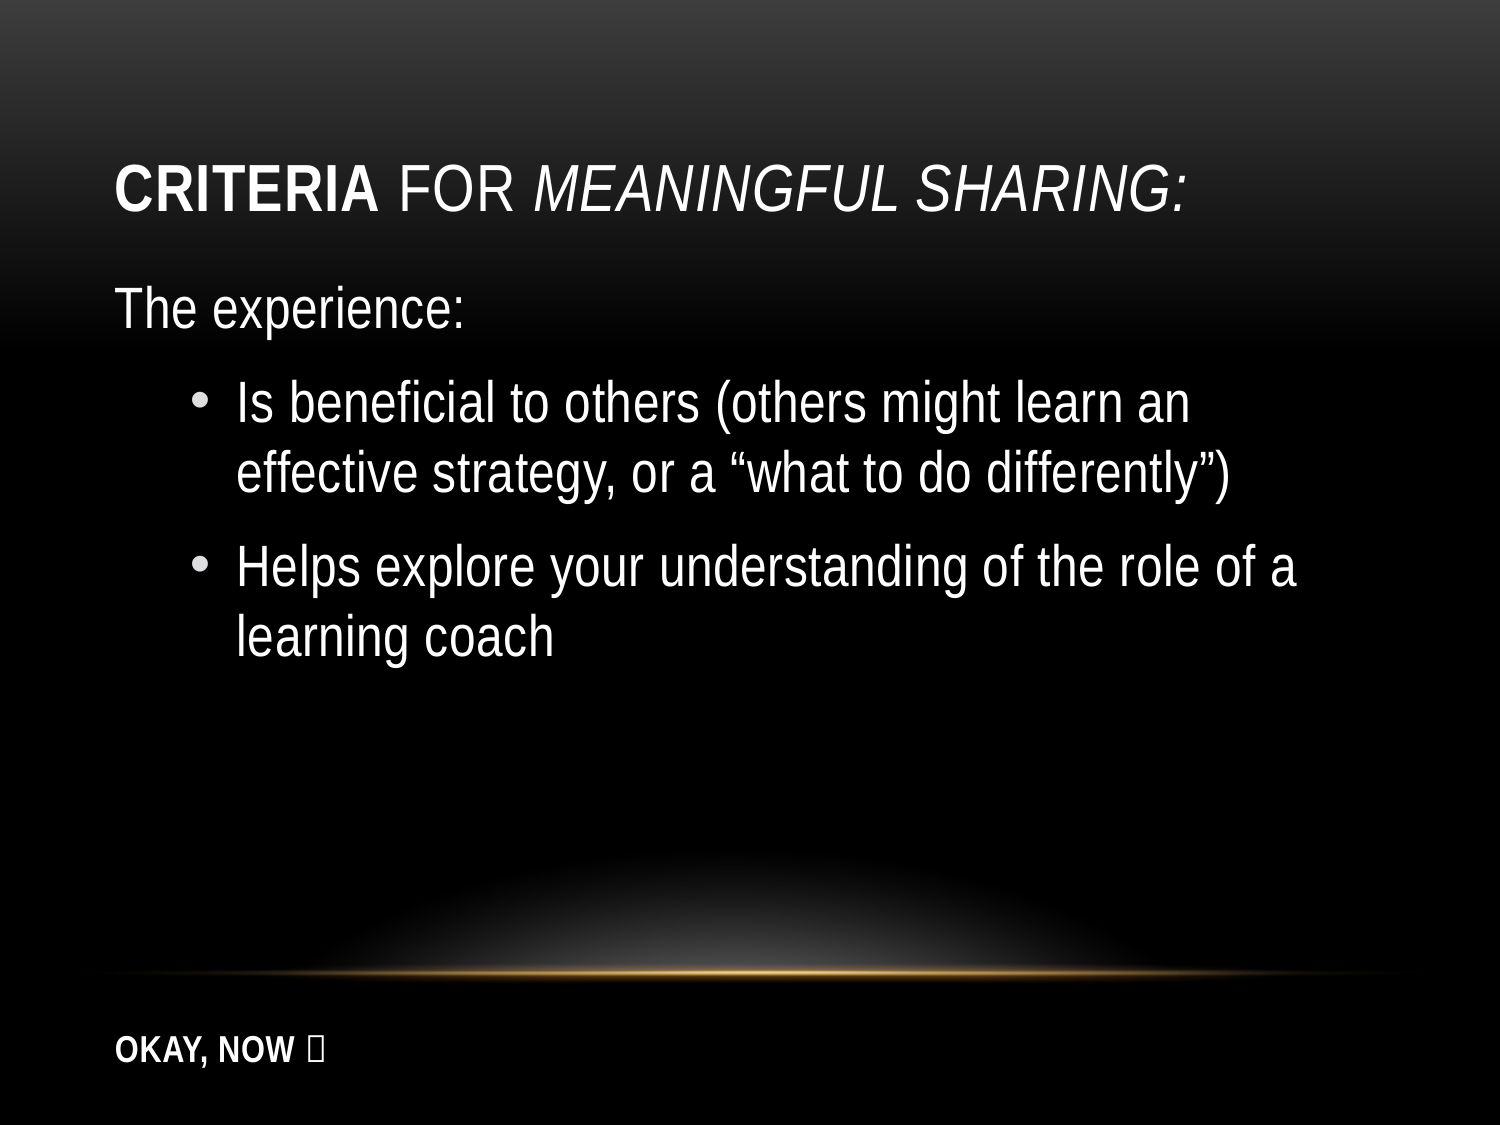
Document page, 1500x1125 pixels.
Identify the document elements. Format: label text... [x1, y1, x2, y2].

list The experience: Is beneficial to others (others might learn an effective strategy, or a “what to do differently”) Helps explore your understanding of the role of a learning coach OKAY, NOW  [99, 262, 1400, 1088]
picture [0, 0, 1500, 1125]
title Criteria for meaningful sharing: [99, 45, 1400, 233]
